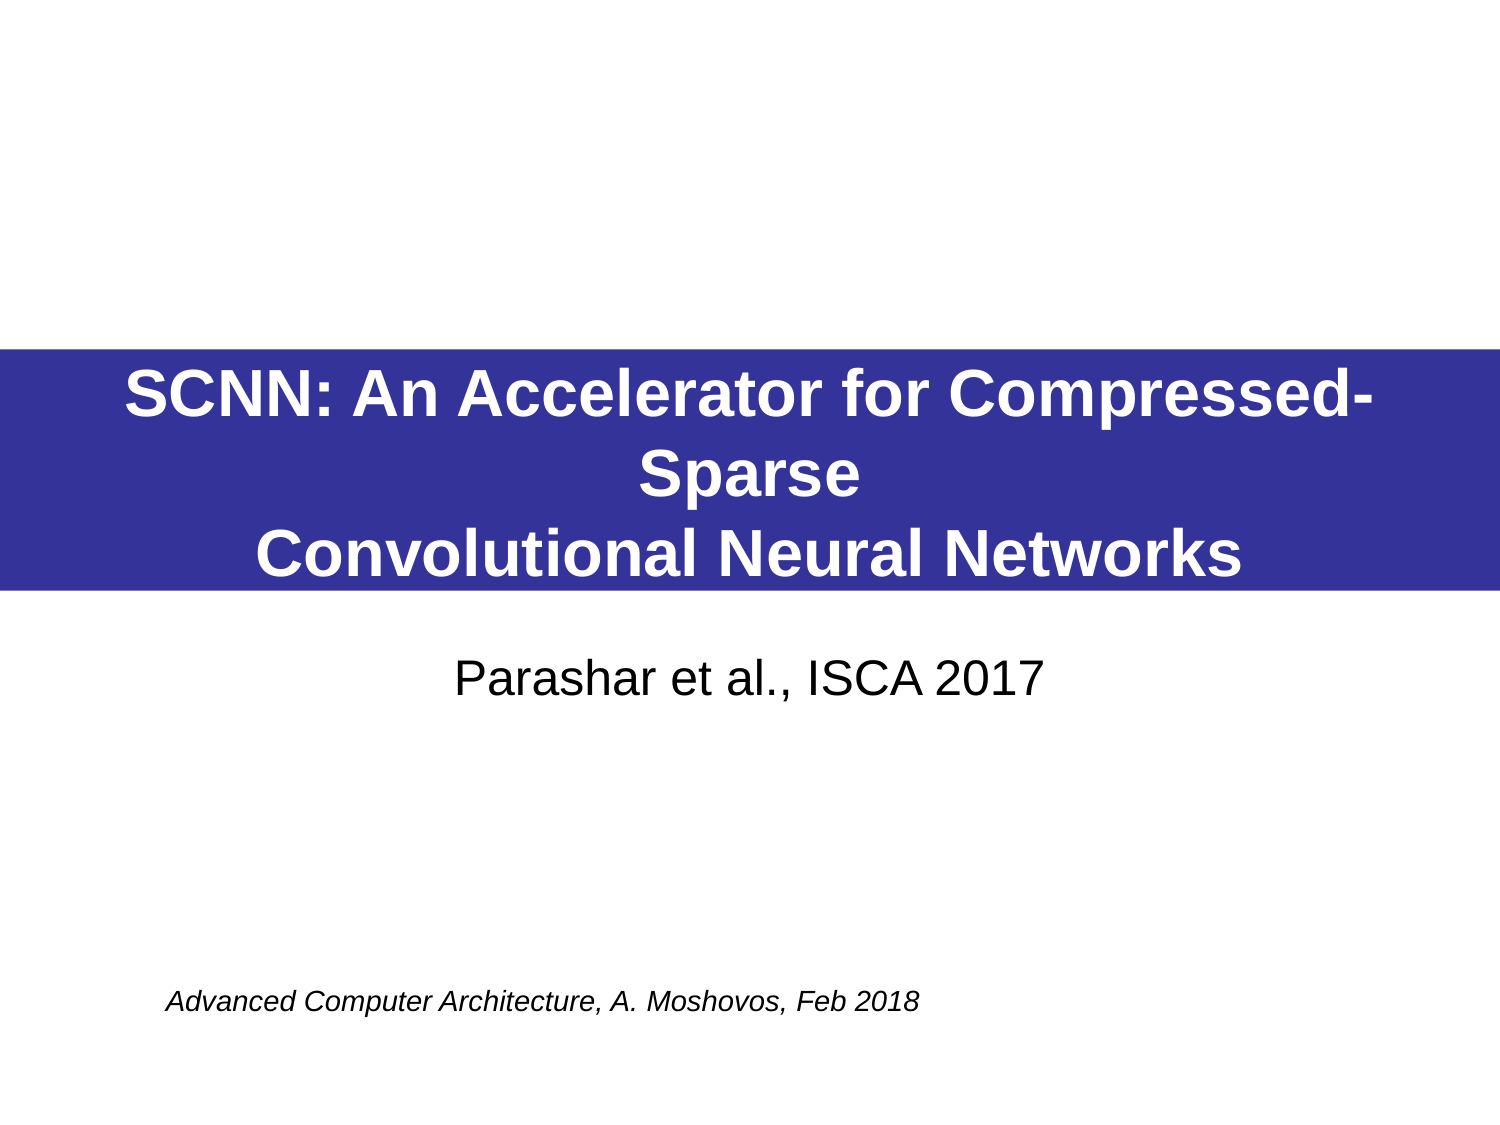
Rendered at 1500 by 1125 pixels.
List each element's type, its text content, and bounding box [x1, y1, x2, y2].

subtitle Parashar et al., ISCA 2017 [225, 637, 1275, 925]
title SCNN: An Accelerator for Compressed-Sparse Convolutional Neural Networks [0, 349, 1500, 591]
text_box Advanced Computer Architecture, A. Moshovos, Feb 2018 [151, 974, 936, 1025]
